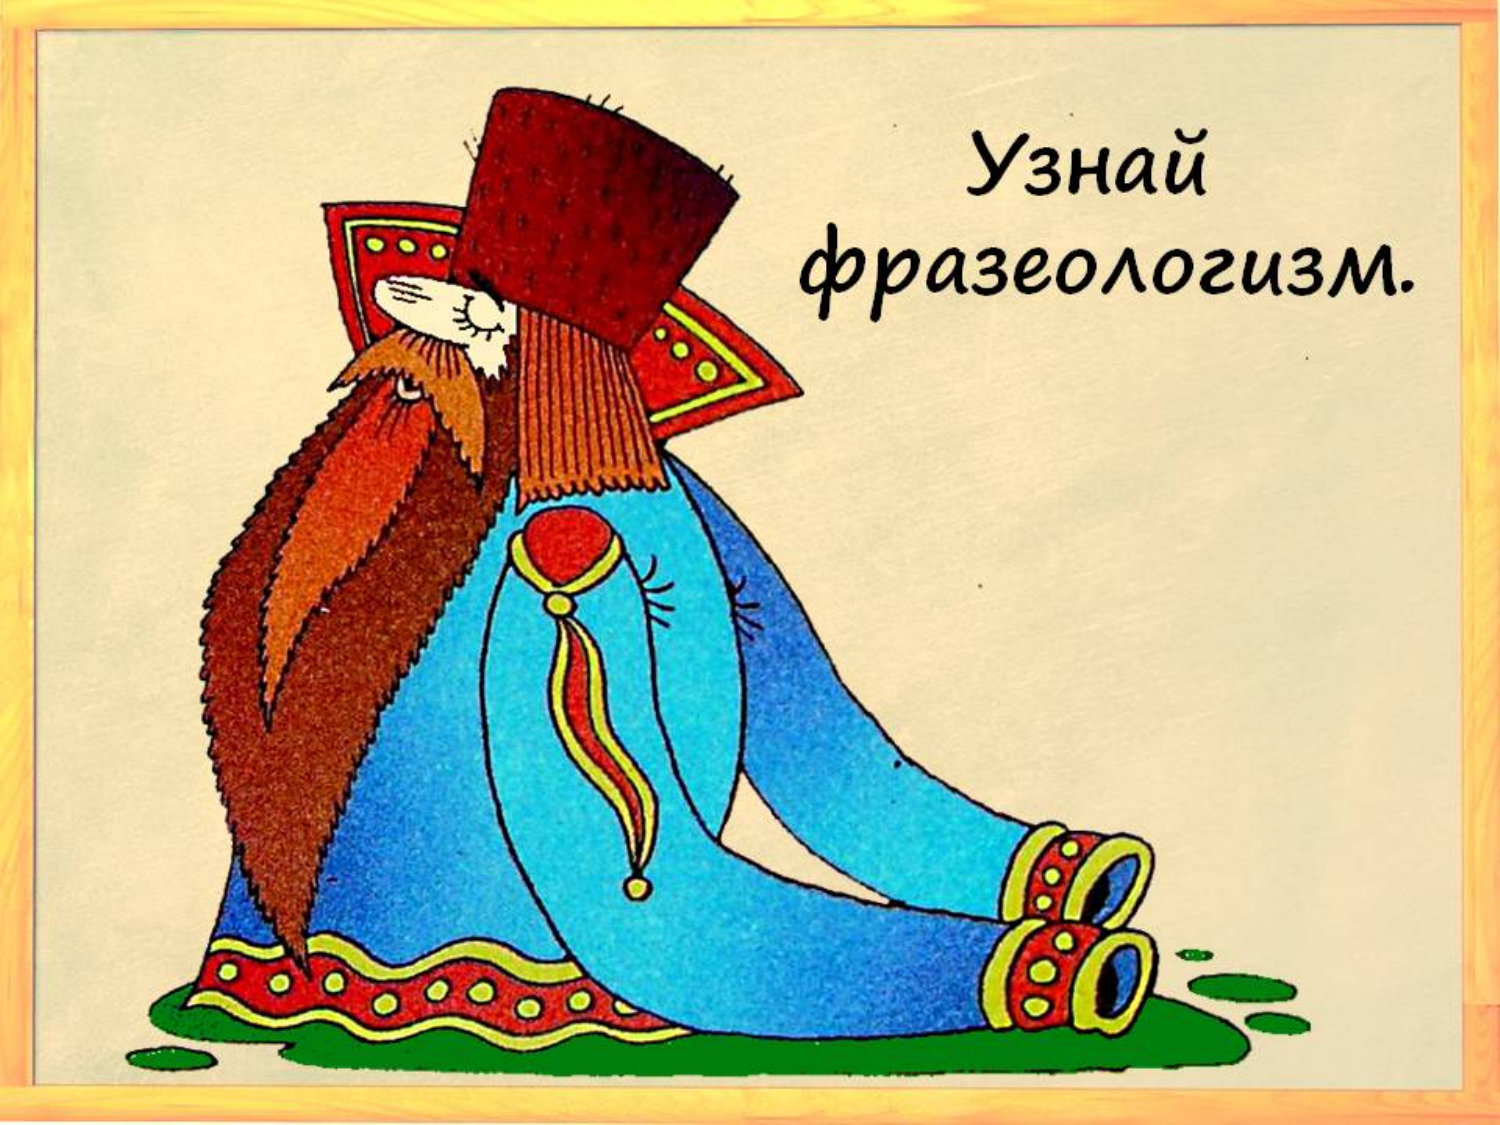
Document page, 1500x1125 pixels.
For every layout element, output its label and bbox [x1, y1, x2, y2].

list [0, 0, 1500, 1125]
